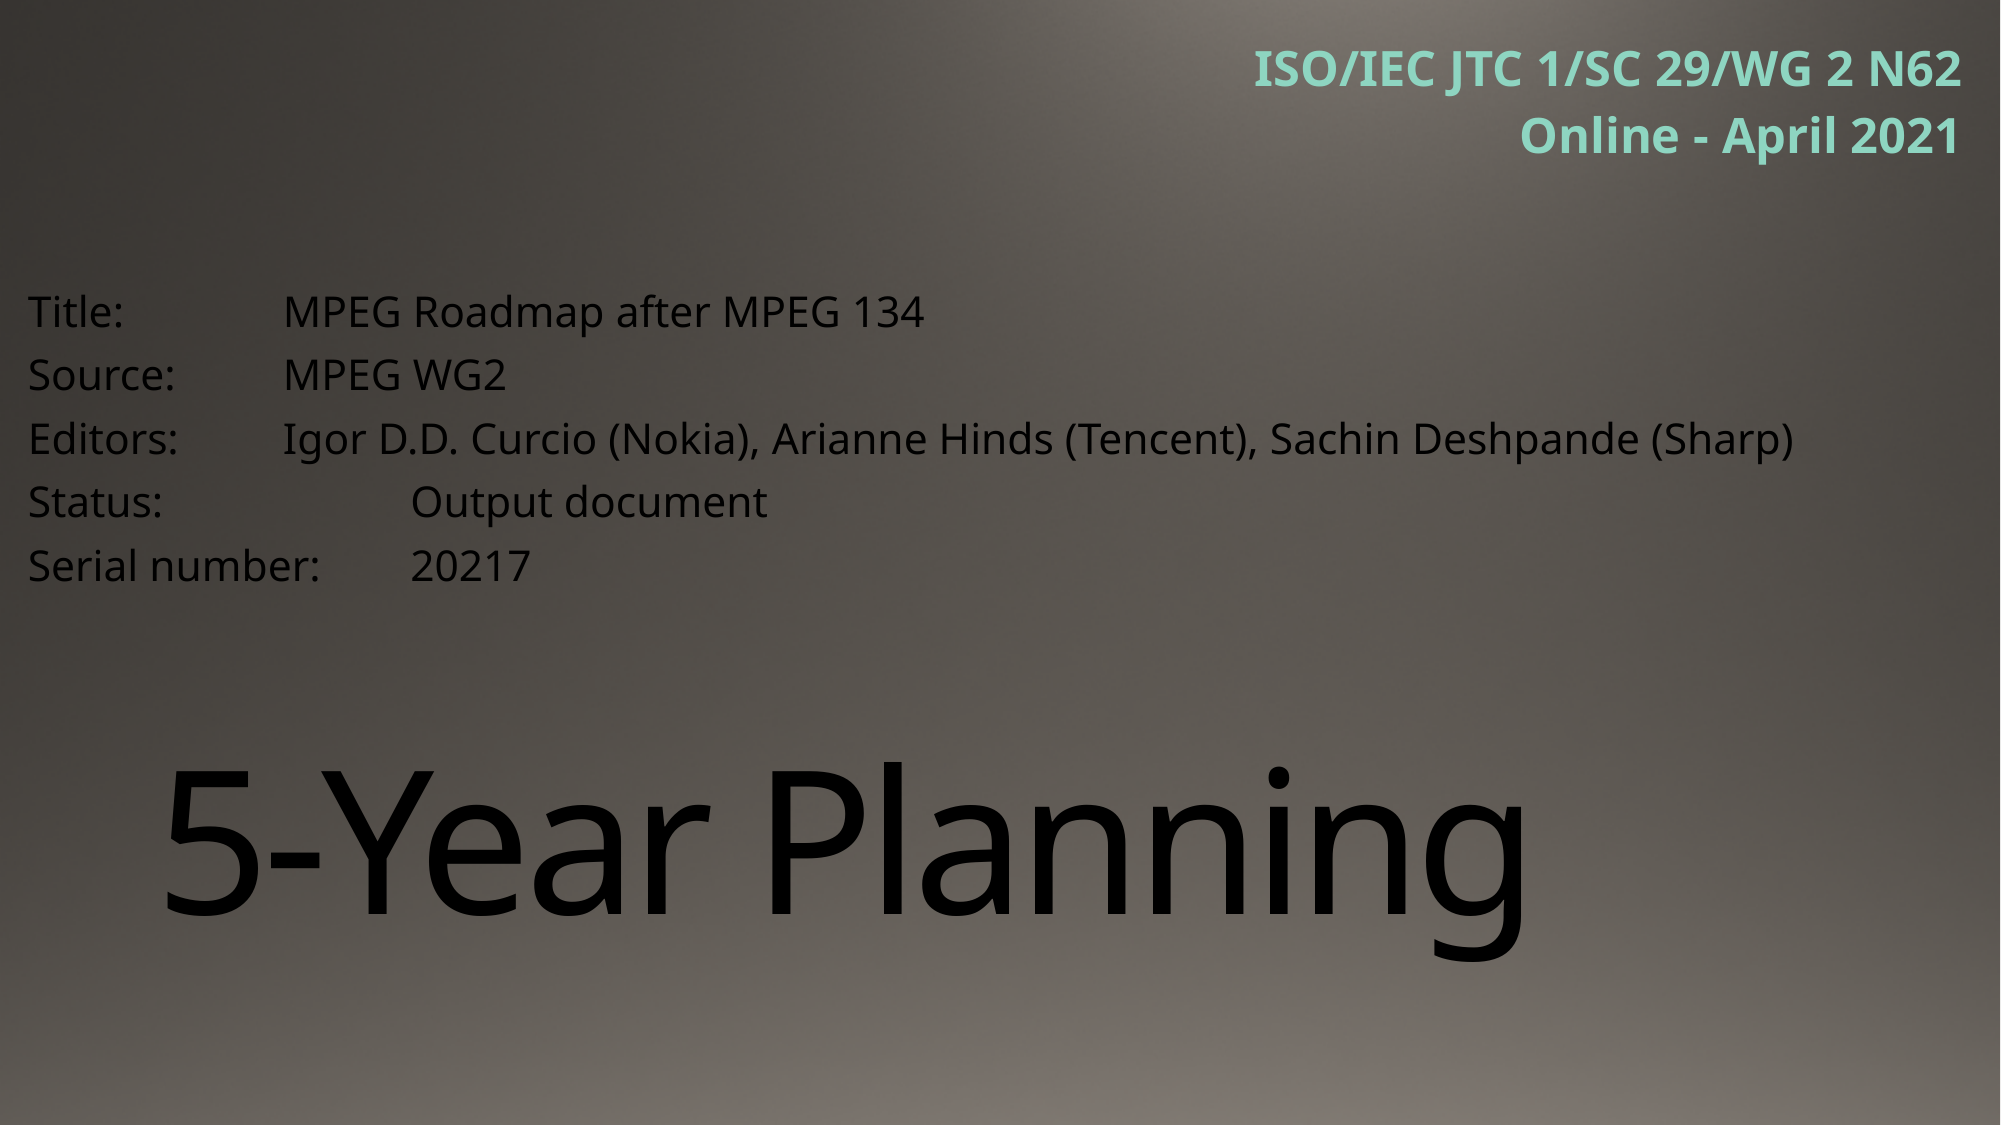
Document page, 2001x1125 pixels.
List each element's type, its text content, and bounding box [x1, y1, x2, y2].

title 5-Year Planning [140, 733, 1641, 1004]
picture [0, 0, 2001, 1125]
text_box ISO/IEC JTC 1/SC 29/WG 2 N62 Online - April 2021 [1209, 33, 1978, 172]
subtitle Title: MPEG Roadmap after MPEG 134 Source: MPEG WG2 Editors: Igor D.D. Curcio (Nokia), Arianne Hinds (Tencent), Sachin Deshpande (Sharp) Status: Output document Serial number: 20217 [12, 281, 2000, 598]
